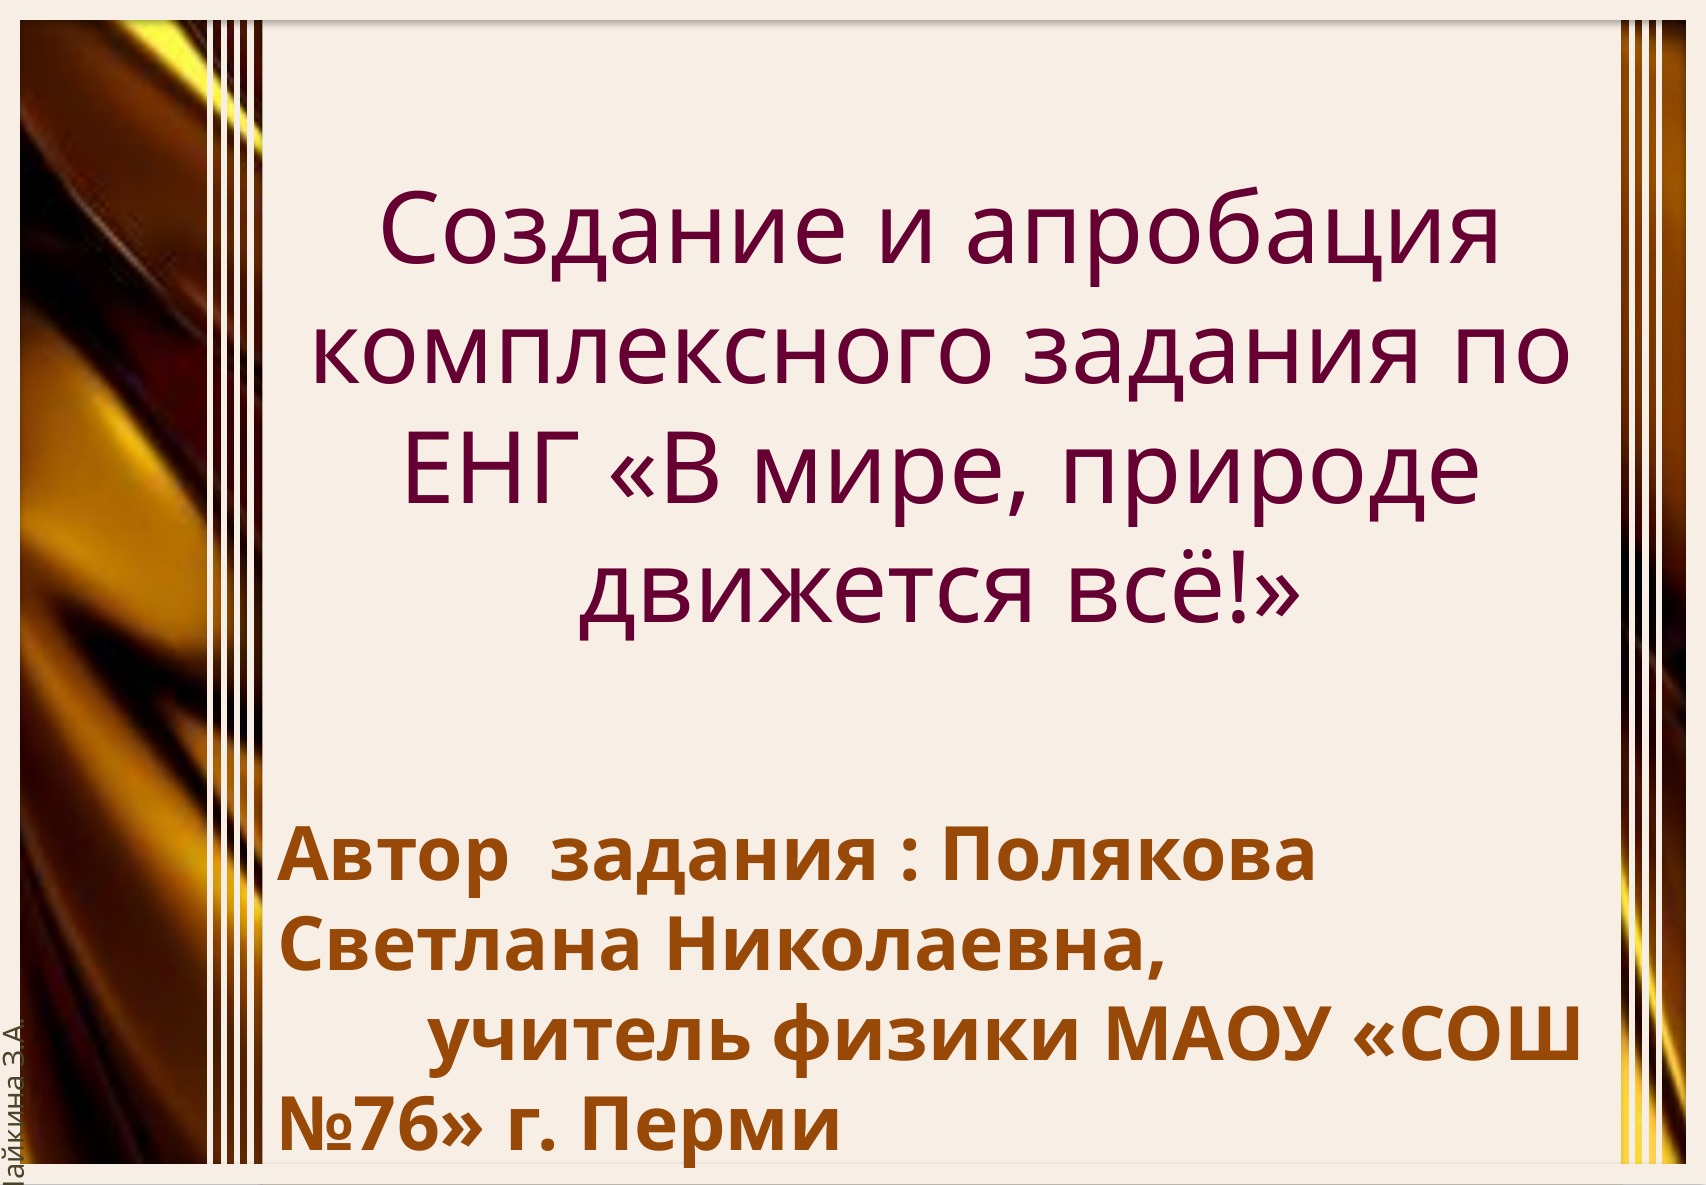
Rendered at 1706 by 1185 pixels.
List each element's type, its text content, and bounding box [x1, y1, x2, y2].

picture [1635, 20, 1642, 698]
picture [1621, 20, 1629, 698]
picture [254, 20, 262, 1164]
picture [227, 20, 234, 1164]
picture [1662, 20, 1686, 1164]
picture [1649, 20, 1656, 1164]
title Создание и апробация комплексного задания по ЕНГ «В мире, природе движется всё!» [262, 107, 1621, 698]
picture [240, 20, 247, 1164]
text_box Автор задания : Полякова Светлана Николаевна, учитель физики МАОУ «СОШ №76» г. Перми [262, 698, 1645, 1174]
picture [20, 20, 207, 1164]
picture [213, 20, 221, 1164]
